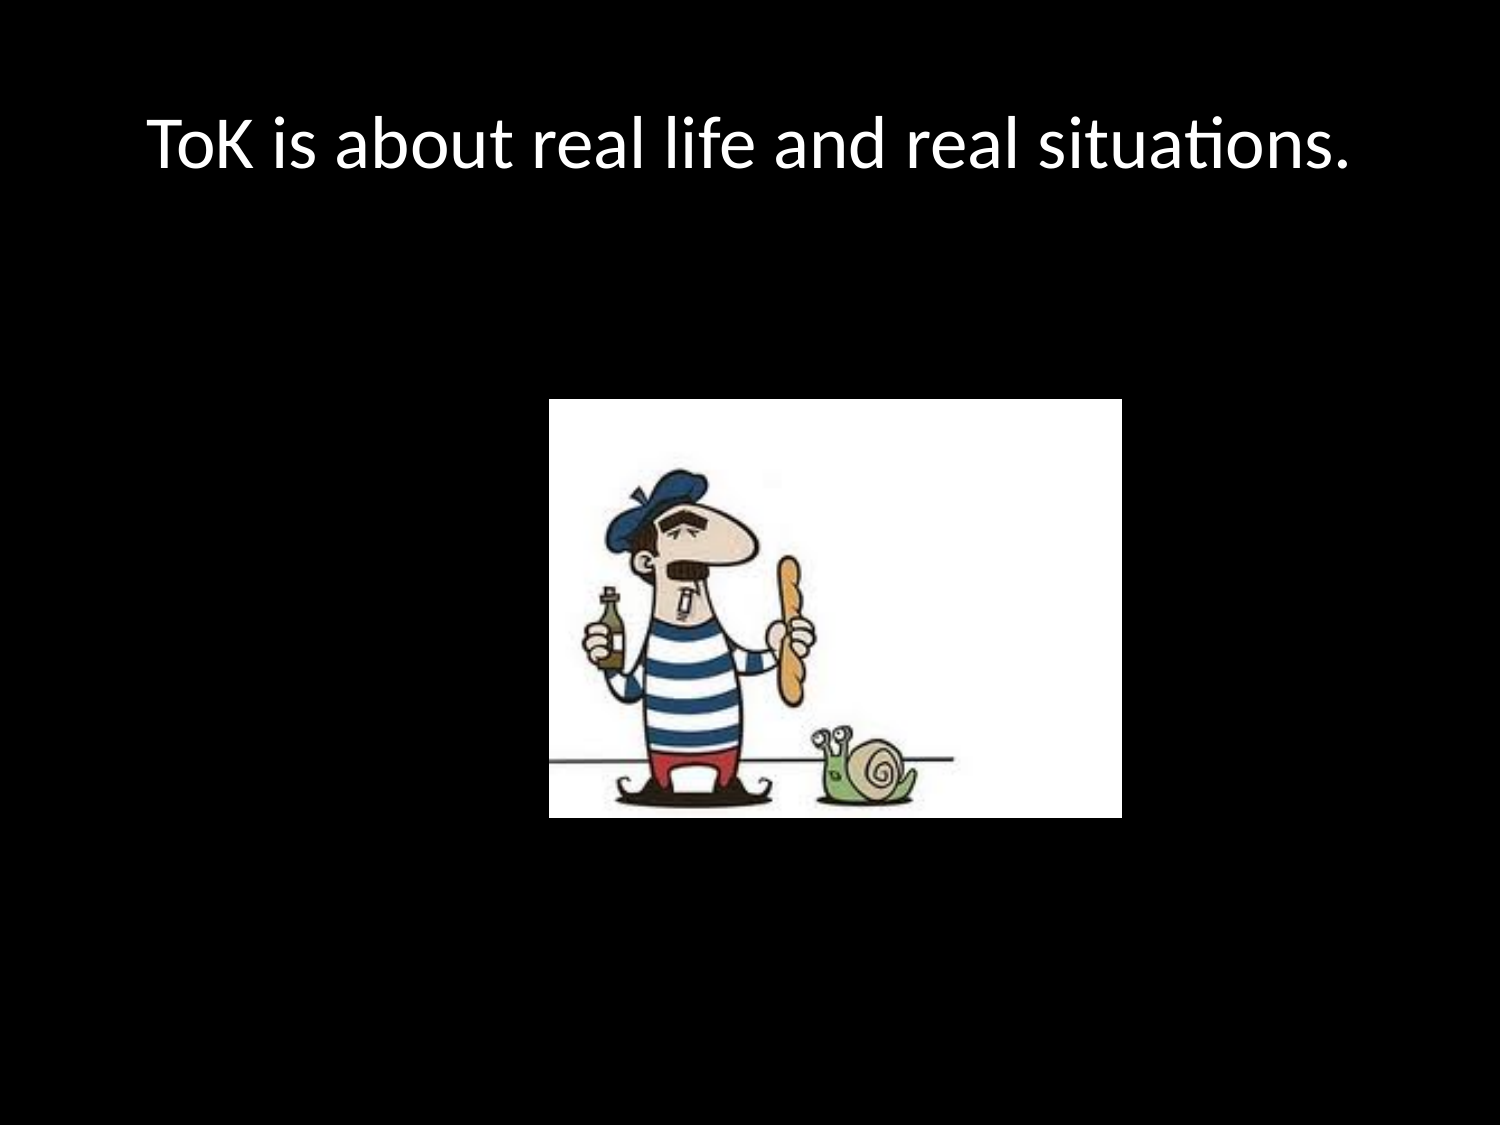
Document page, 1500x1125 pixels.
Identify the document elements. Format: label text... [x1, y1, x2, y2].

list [549, 399, 1122, 818]
title ToK is about real life and real situations. [75, 45, 1425, 233]
